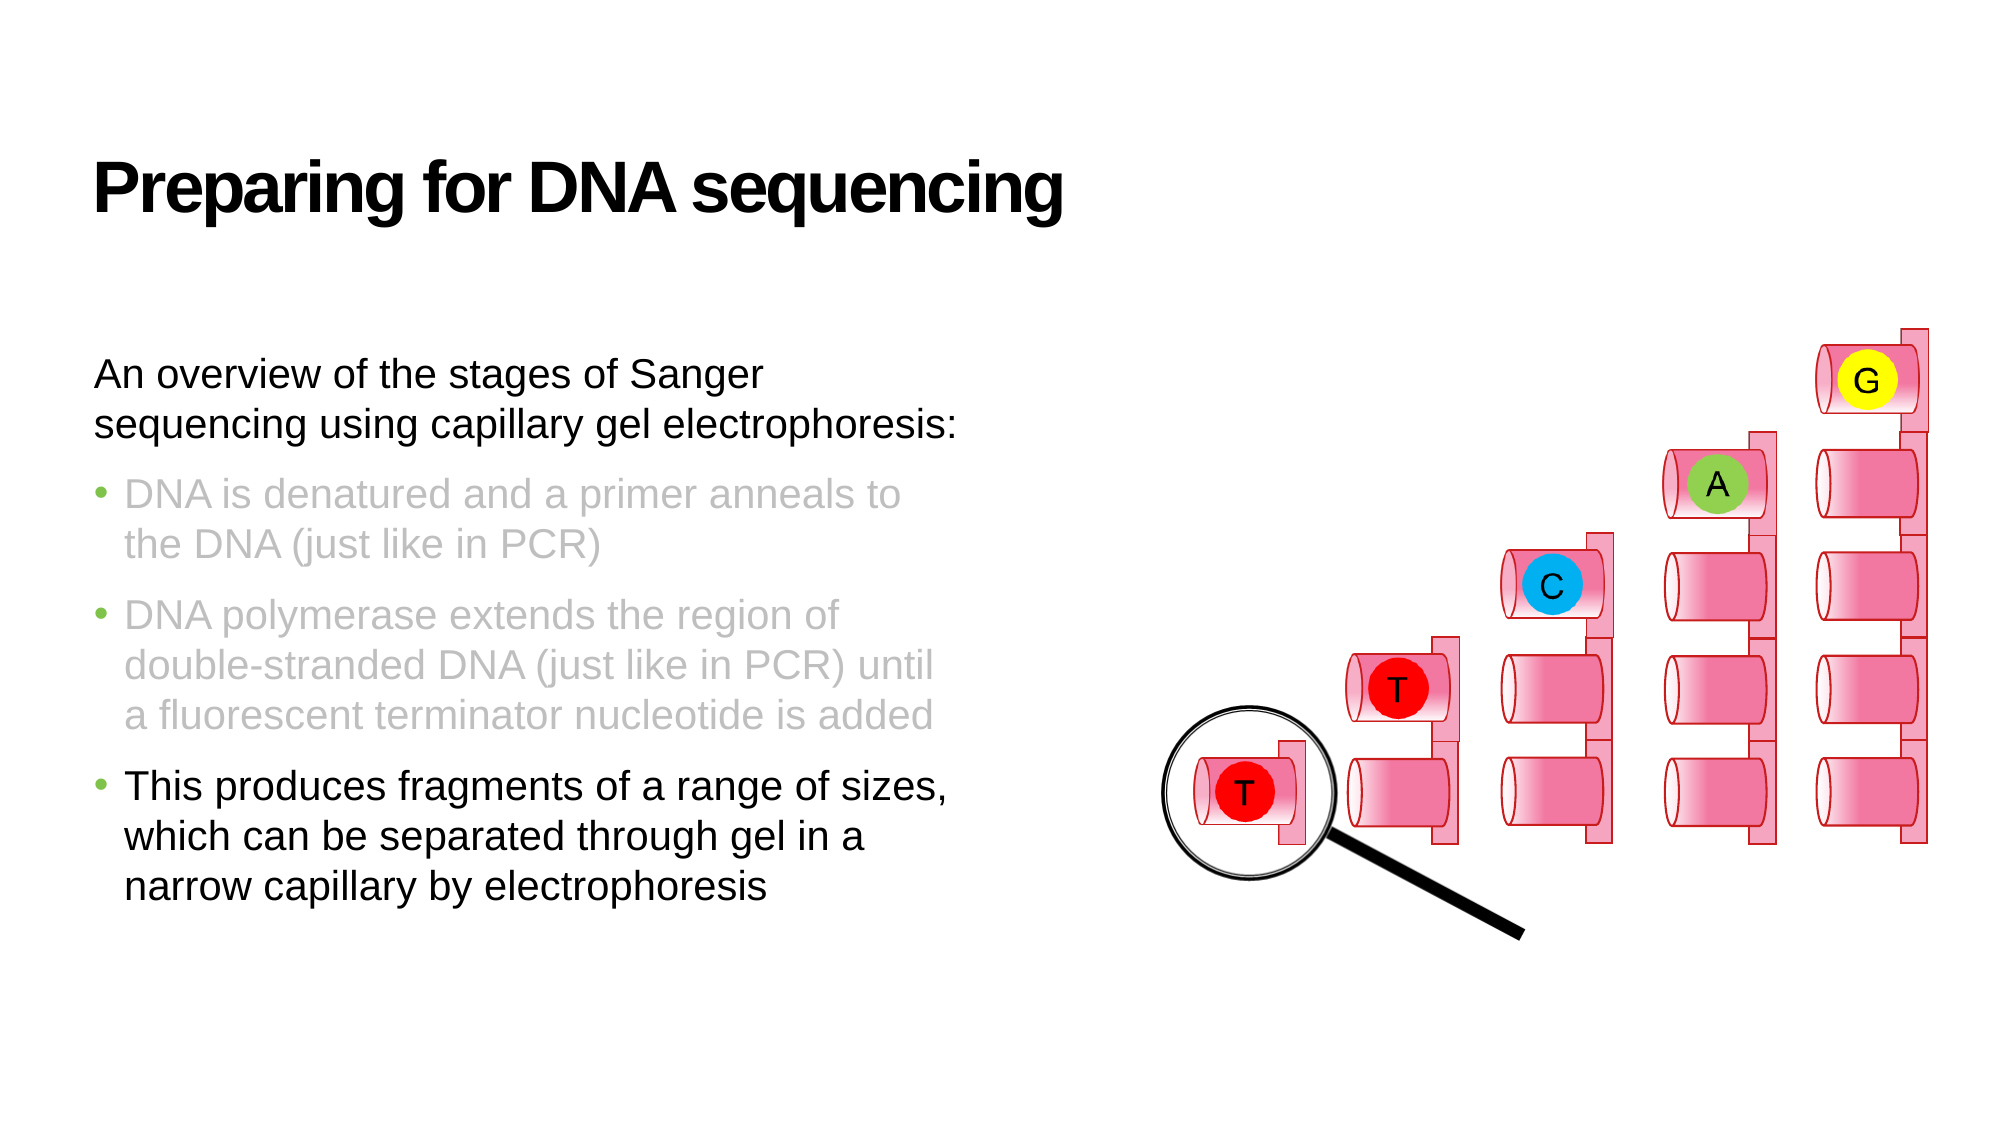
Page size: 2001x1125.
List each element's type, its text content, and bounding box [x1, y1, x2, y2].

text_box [1345, 636, 1460, 705]
text_box An overview of the stages of Sanger sequencing using capillary gel electrophoresis: DNA is denatured and a primer anneals to the DNA (just like in PCR) DNA polymerase extends the region of double-stranded DNA (just like in PCR) until a fluorescent terminator nucleotide is added This produces fragments of a range of sizes, which can be separated through gel in a narrow capillary by electrophoresis [78, 331, 984, 1080]
picture [1161, 705, 1529, 942]
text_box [1662, 431, 1777, 844]
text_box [1815, 328, 1929, 844]
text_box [1499, 532, 1614, 843]
title Preparing for DNA sequencing [77, 156, 1922, 313]
